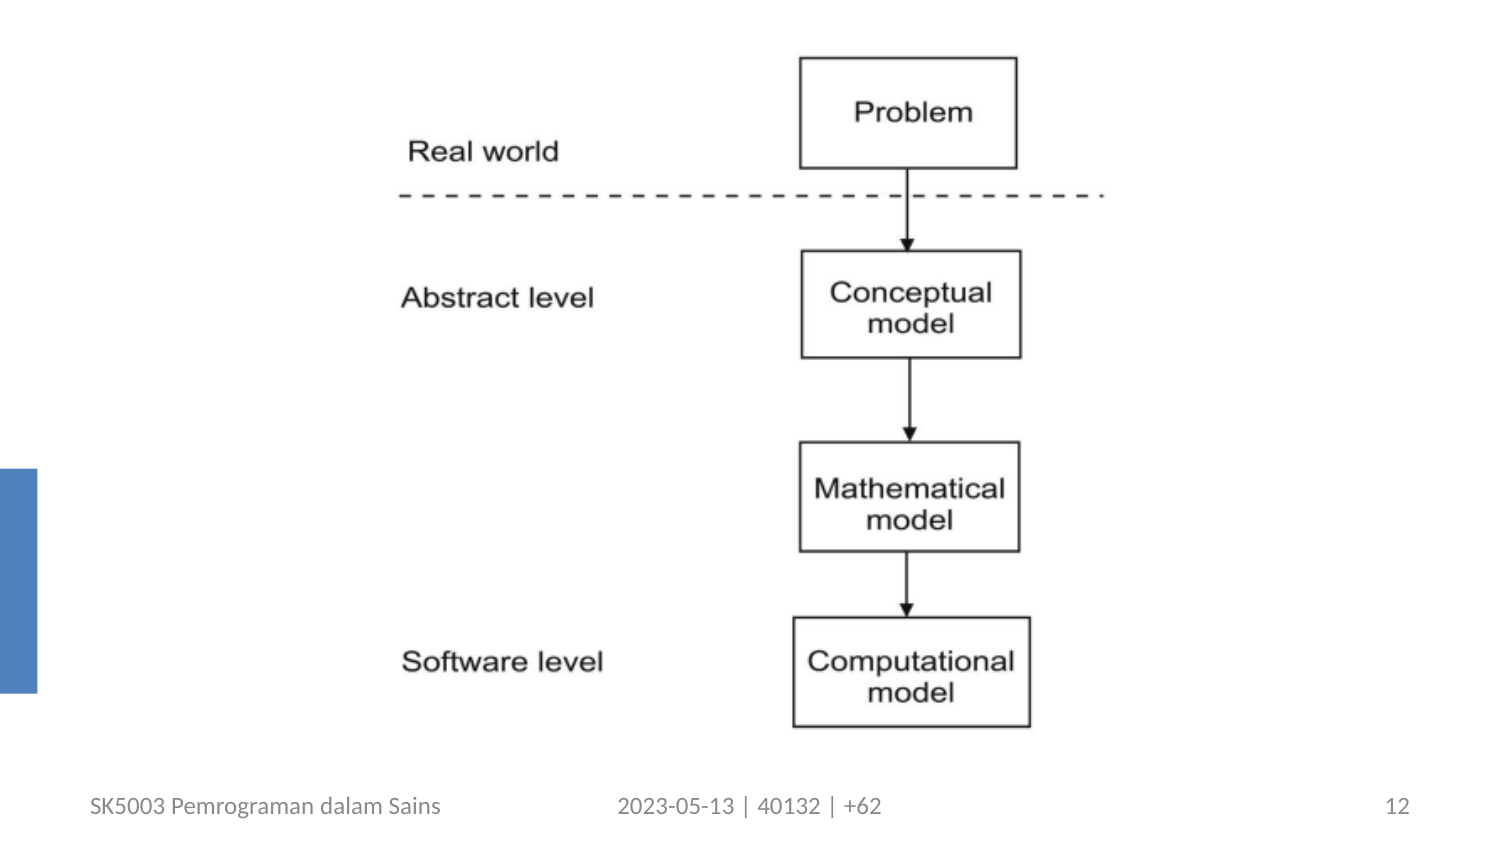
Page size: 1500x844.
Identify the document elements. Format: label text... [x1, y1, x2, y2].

slide_number 12 [1074, 782, 1425, 827]
picture [362, 34, 1138, 760]
footer 2023-05-13 | 40132 | +62 [512, 782, 988, 827]
slide_number SK5003 Pemrograman dalam Sains [75, 782, 463, 827]
